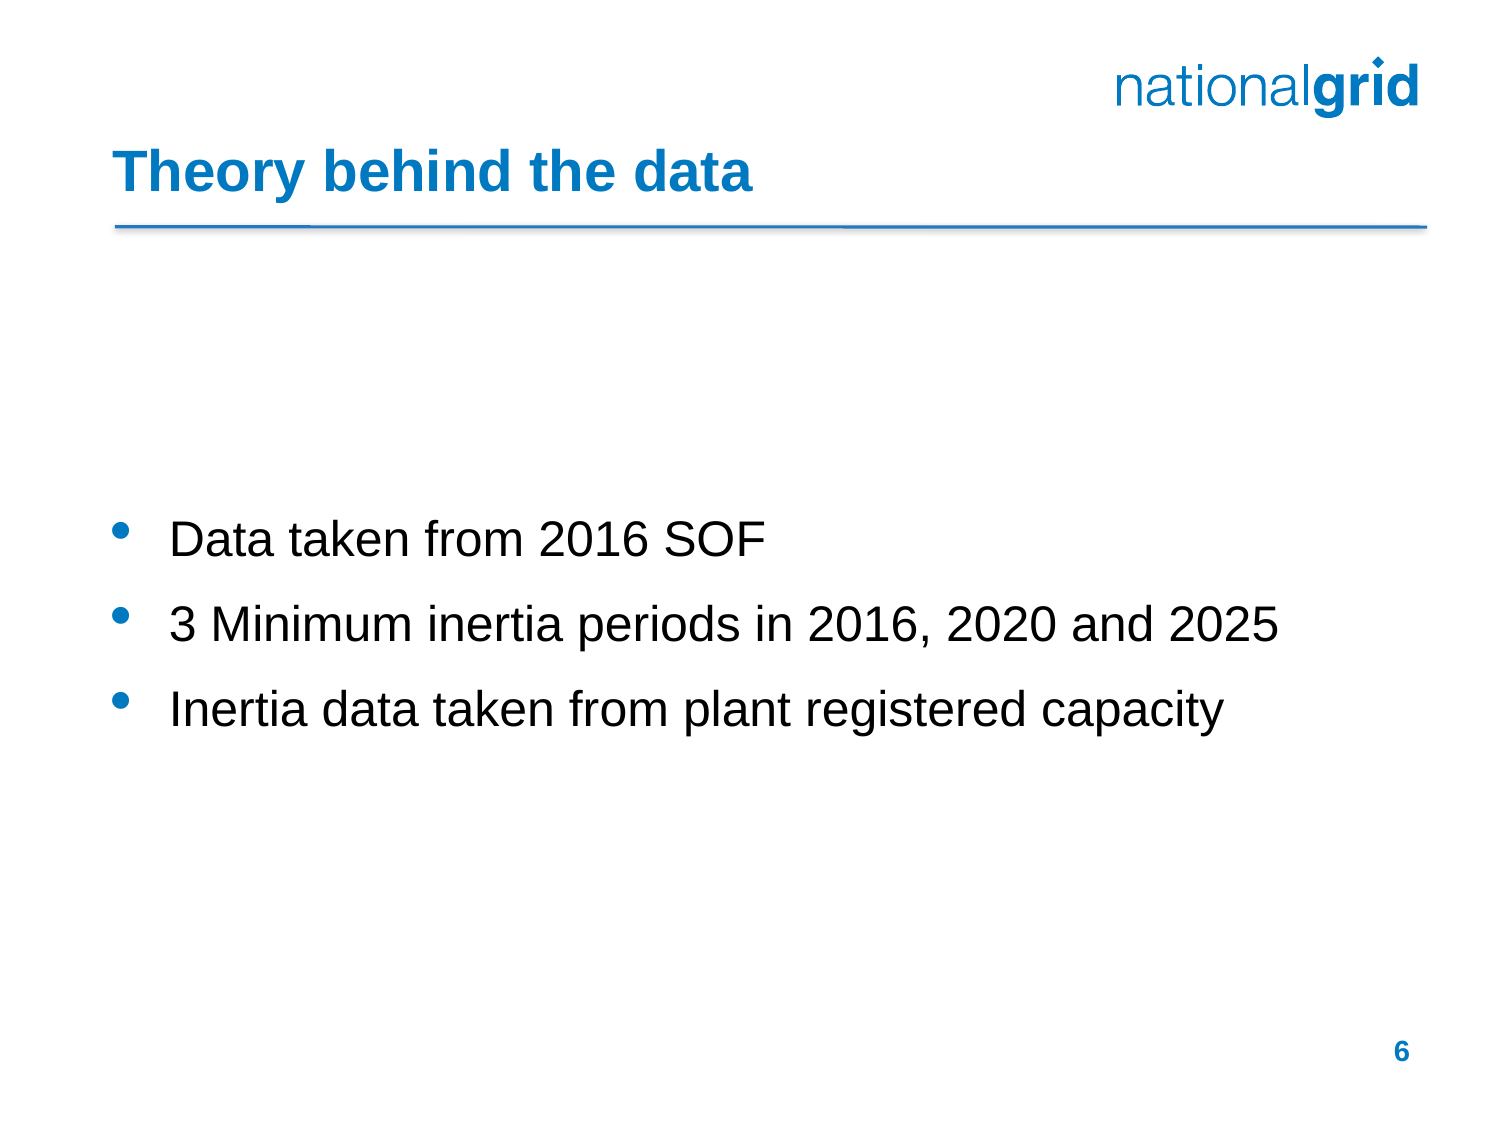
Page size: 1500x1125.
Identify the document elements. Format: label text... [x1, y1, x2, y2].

slide_number 6 [1074, 1024, 1425, 1103]
title Theory behind the data [97, 125, 1425, 211]
